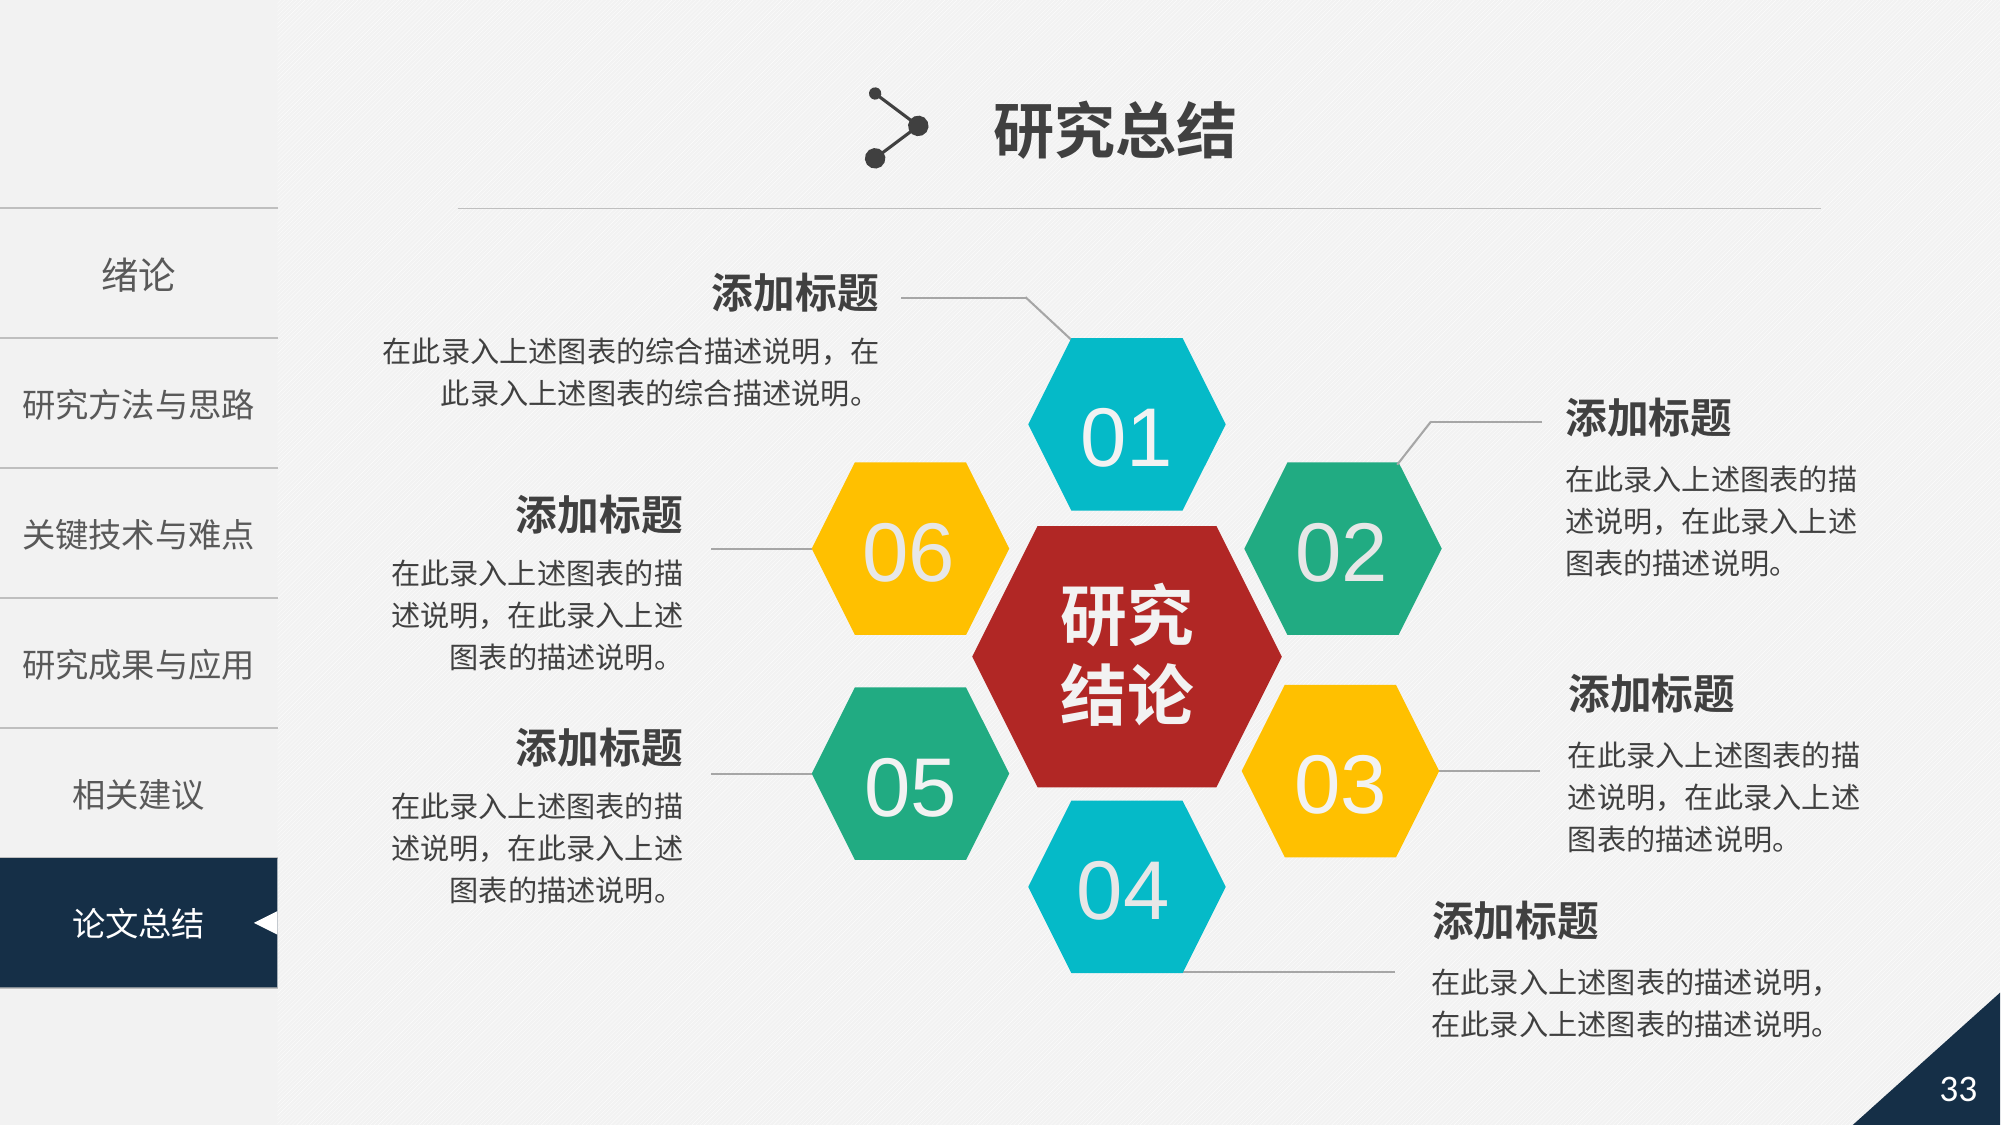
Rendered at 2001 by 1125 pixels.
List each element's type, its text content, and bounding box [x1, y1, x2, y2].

text_box 研究总结 [979, 84, 1254, 173]
text_box 添加标题 [500, 714, 698, 773]
text_box 在此录入上述图表的描述说明，在此录入上述图表的描述说明。 [370, 541, 699, 682]
text_box 在此录入上述图表的描述说明，在此录入上述图表的描述说明。 [1549, 446, 1902, 588]
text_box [811, 687, 1010, 860]
text_box 添加标题 [696, 258, 894, 318]
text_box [811, 462, 1010, 635]
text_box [1244, 462, 1442, 635]
text_box 添加标题 [1550, 384, 1748, 446]
text_box 添加标题 [500, 481, 698, 541]
text_box 添加标题 [1417, 887, 1615, 949]
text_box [972, 526, 1282, 788]
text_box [1397, 421, 1543, 465]
text_box 添加标题 [1553, 660, 1751, 722]
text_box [1028, 800, 1226, 974]
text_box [1241, 684, 1440, 858]
text_box 在此录入上述图表的描述说明，在此录入上述图表的描述说明。 [370, 773, 699, 915]
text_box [1028, 338, 1226, 511]
text_box 在此录入上述图表的描述说明，在此录入上述图表的描述说明。 [1552, 722, 1904, 864]
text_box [901, 297, 1072, 341]
text_box 在此录入上述图表的描述说明，在此录入上述图表的描述说明。 [1416, 949, 1885, 1049]
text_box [875, 93, 919, 159]
text_box 在此录入上述图表的综合描述说明，在此录入上述图表的综合描述说明。 [354, 318, 895, 418]
